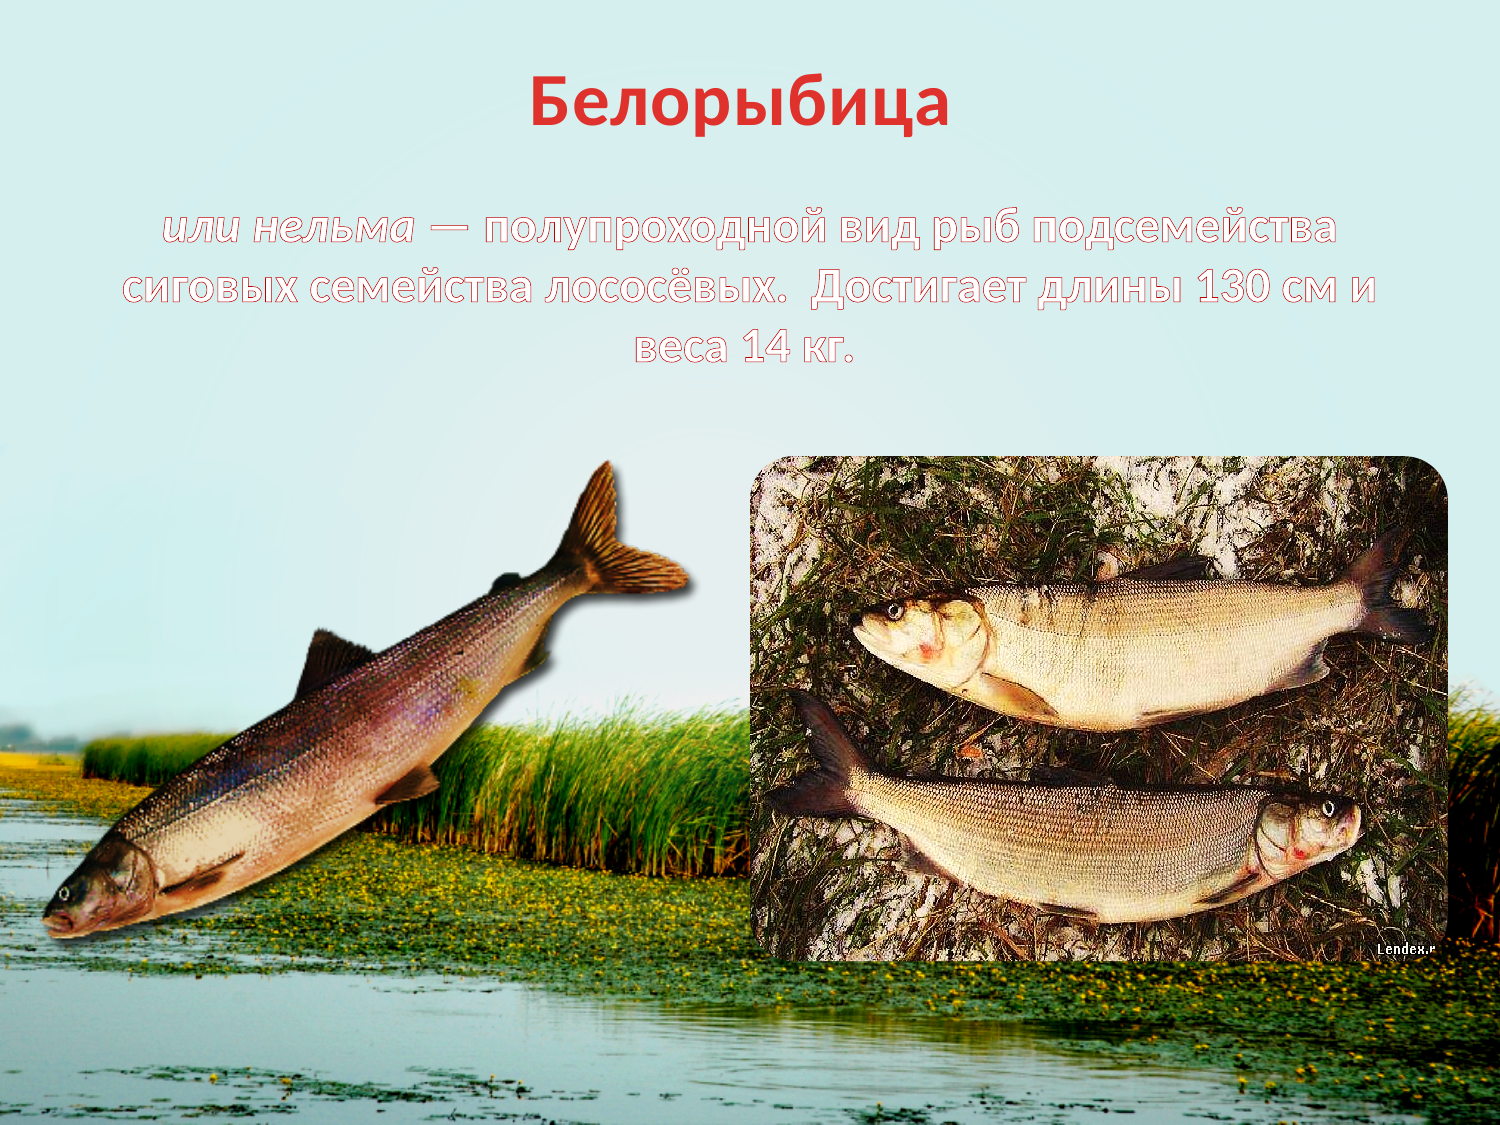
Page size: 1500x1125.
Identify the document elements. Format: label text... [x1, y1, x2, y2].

picture [0, 0, 1500, 1125]
text_box или нельма — полупроходной вид рыб подсемейства сиговых семейства лососёвых. Достигает длины 130 см и веса 14 кг. [100, 184, 1400, 380]
text_box Белорыбица [100, 42, 1400, 148]
